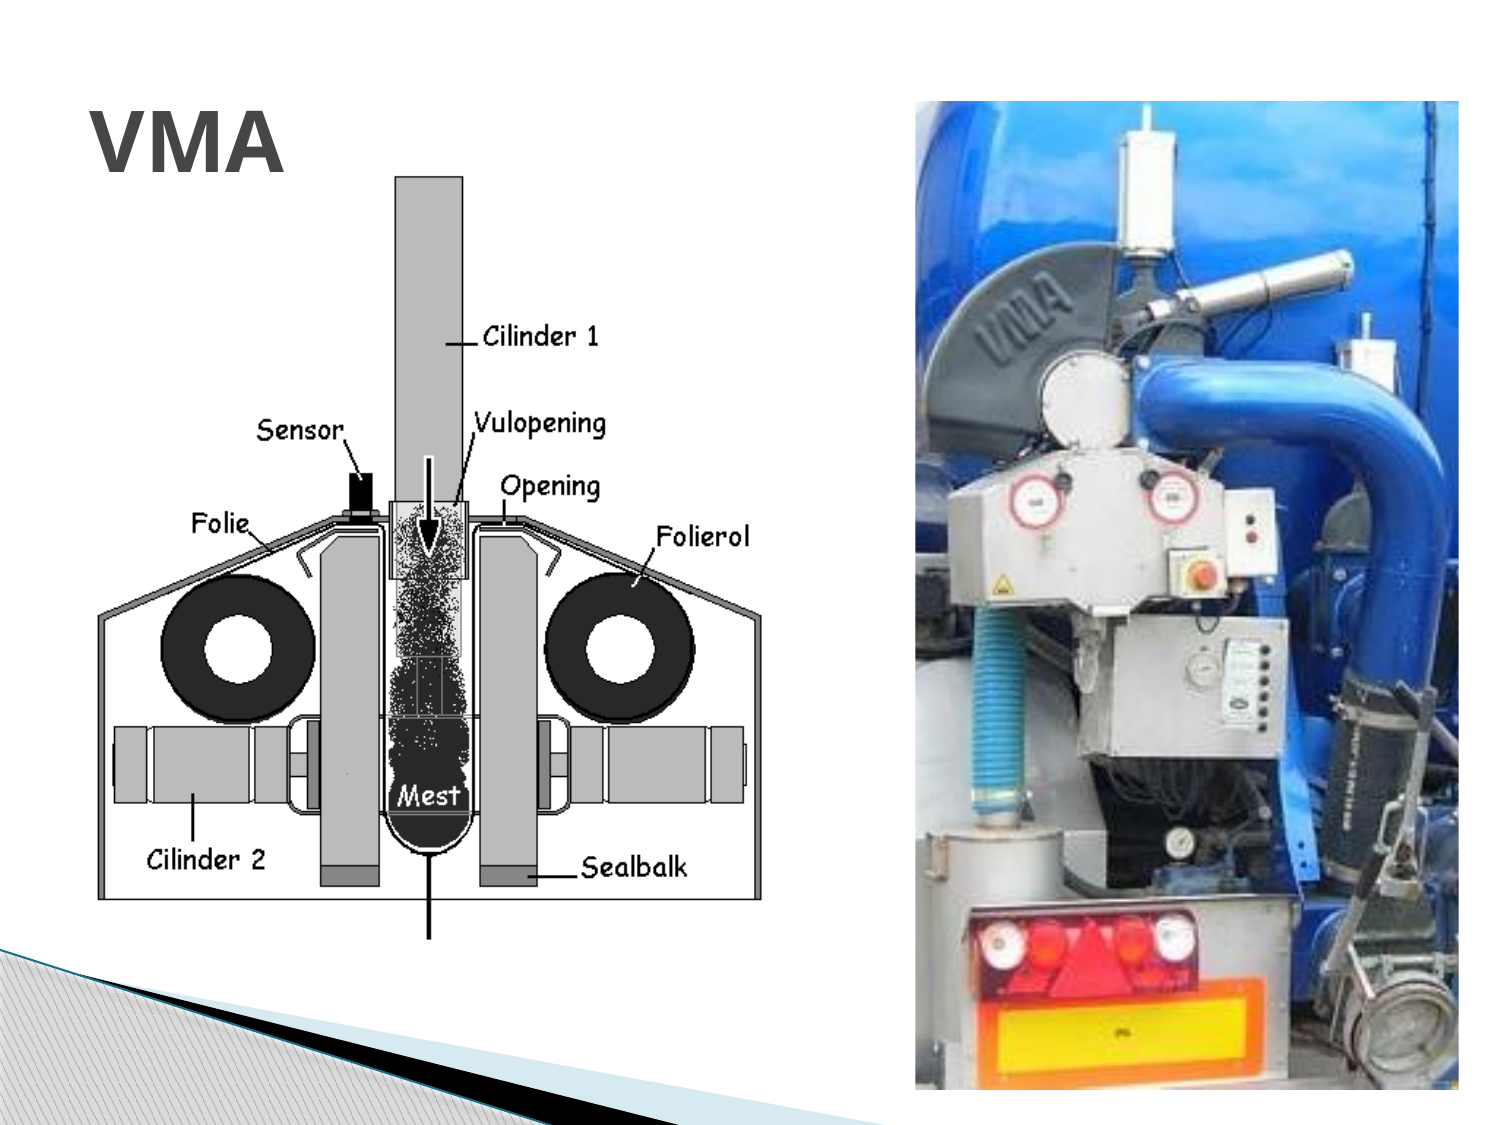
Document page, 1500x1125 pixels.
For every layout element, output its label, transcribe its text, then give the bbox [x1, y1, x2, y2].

title VMA [75, 45, 1425, 233]
picture [76, 172, 791, 953]
picture [915, 101, 1459, 1090]
